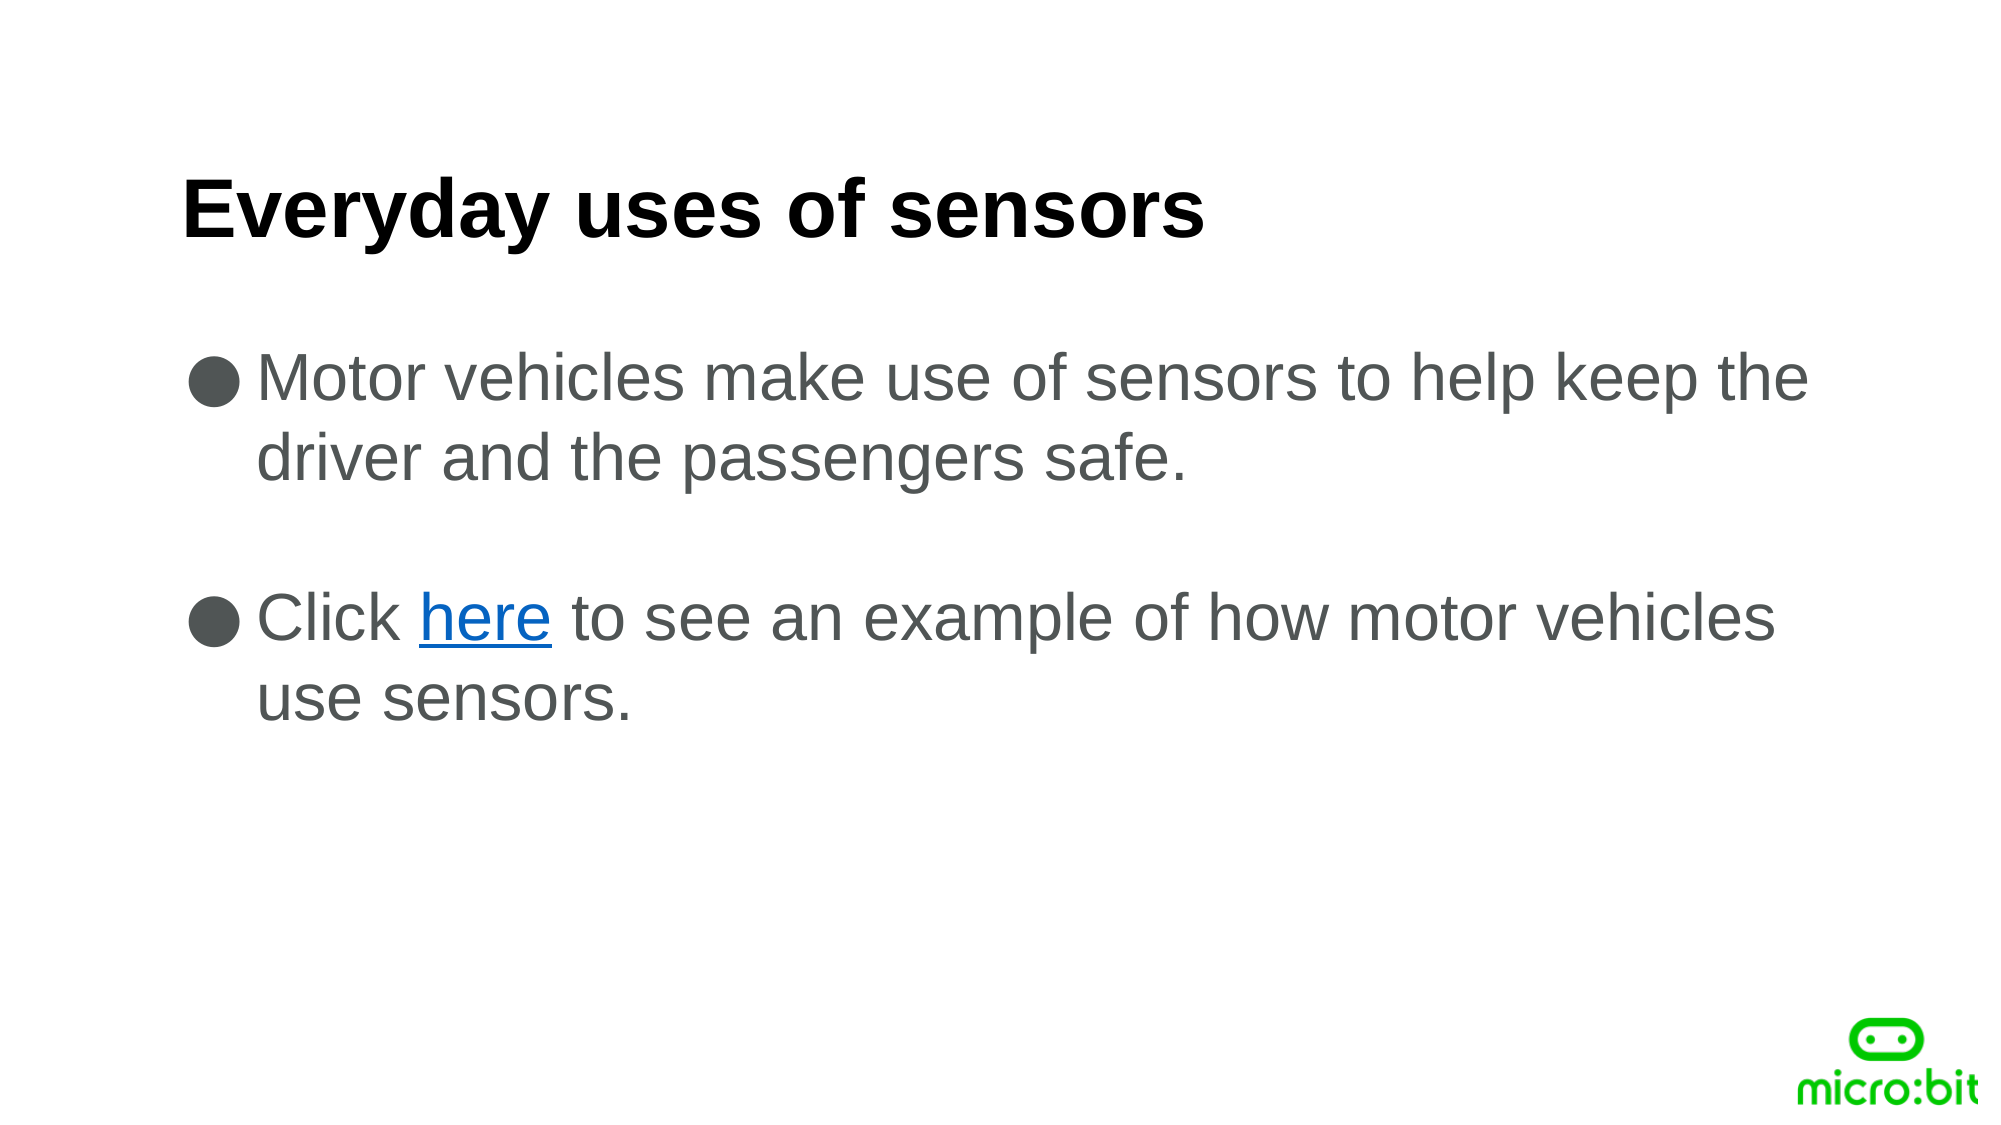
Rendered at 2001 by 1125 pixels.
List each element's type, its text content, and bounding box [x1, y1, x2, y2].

picture [1797, 1017, 1978, 1106]
text_box Everyday uses of sensors Motor vehicles make use of sensors to help keep the driver and the passengers safe. Click here to see an example of how motor vehicles use sensors. [166, 60, 1838, 884]
